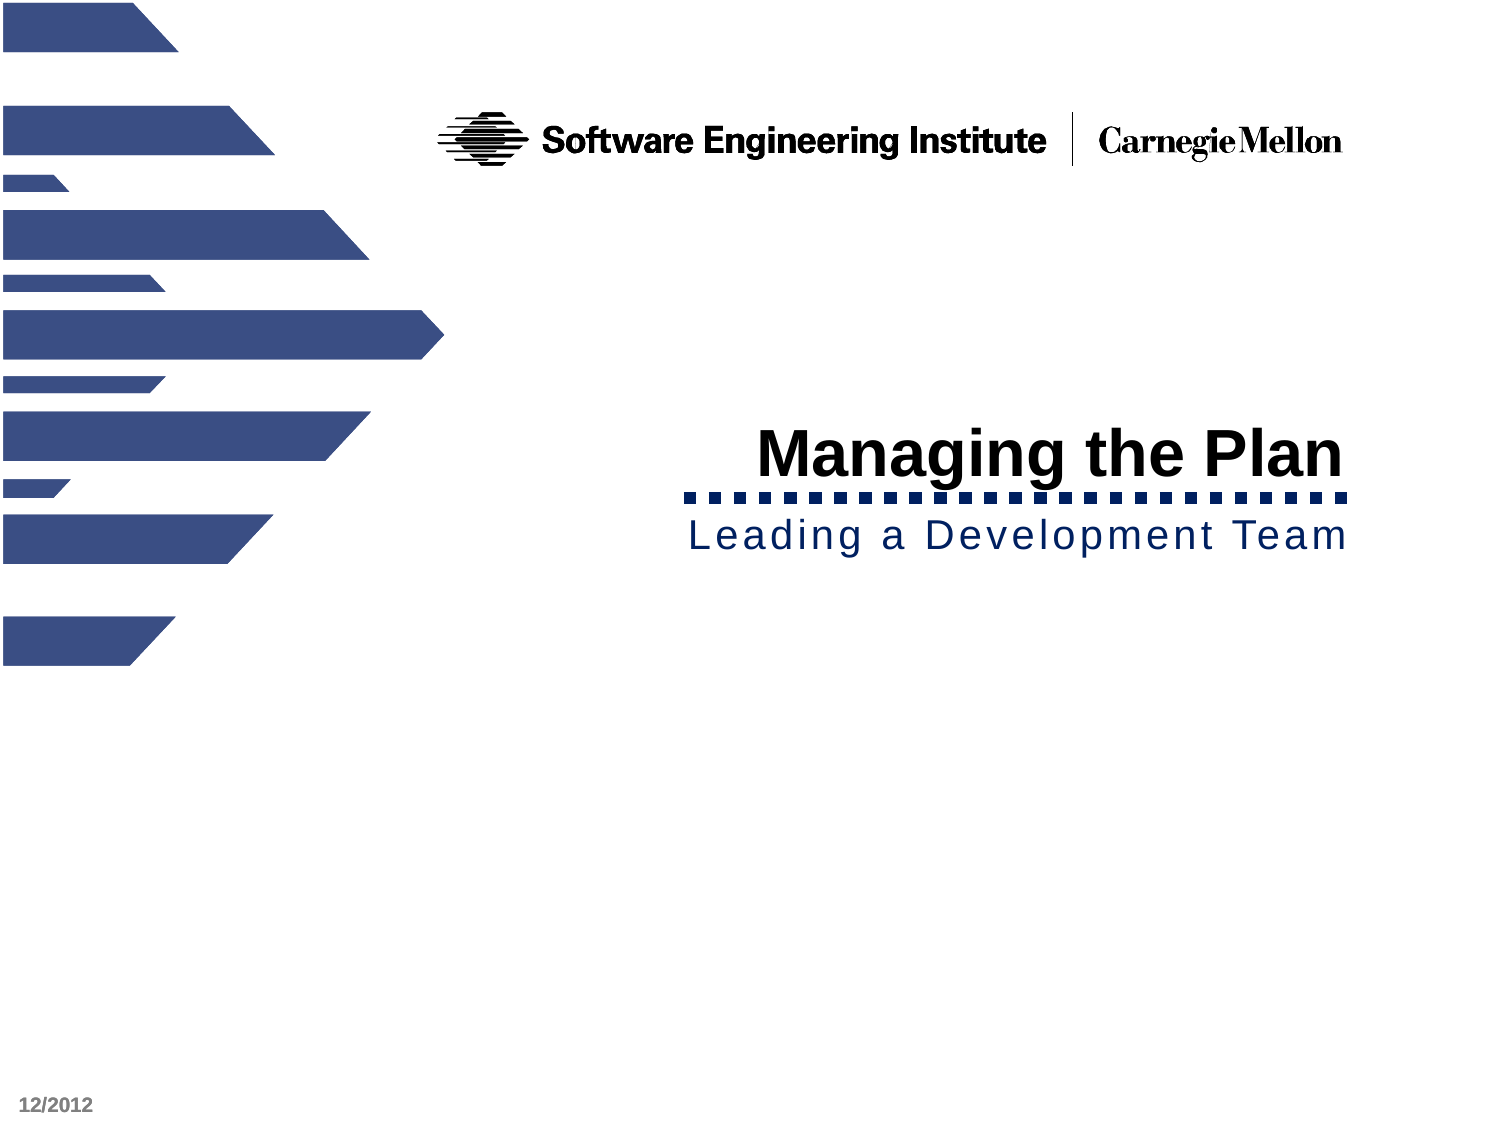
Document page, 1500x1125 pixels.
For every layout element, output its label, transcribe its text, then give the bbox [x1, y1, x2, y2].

text_box Managing the Plan [741, 401, 1360, 497]
text_box Leading a Development Team [649, 518, 1347, 559]
